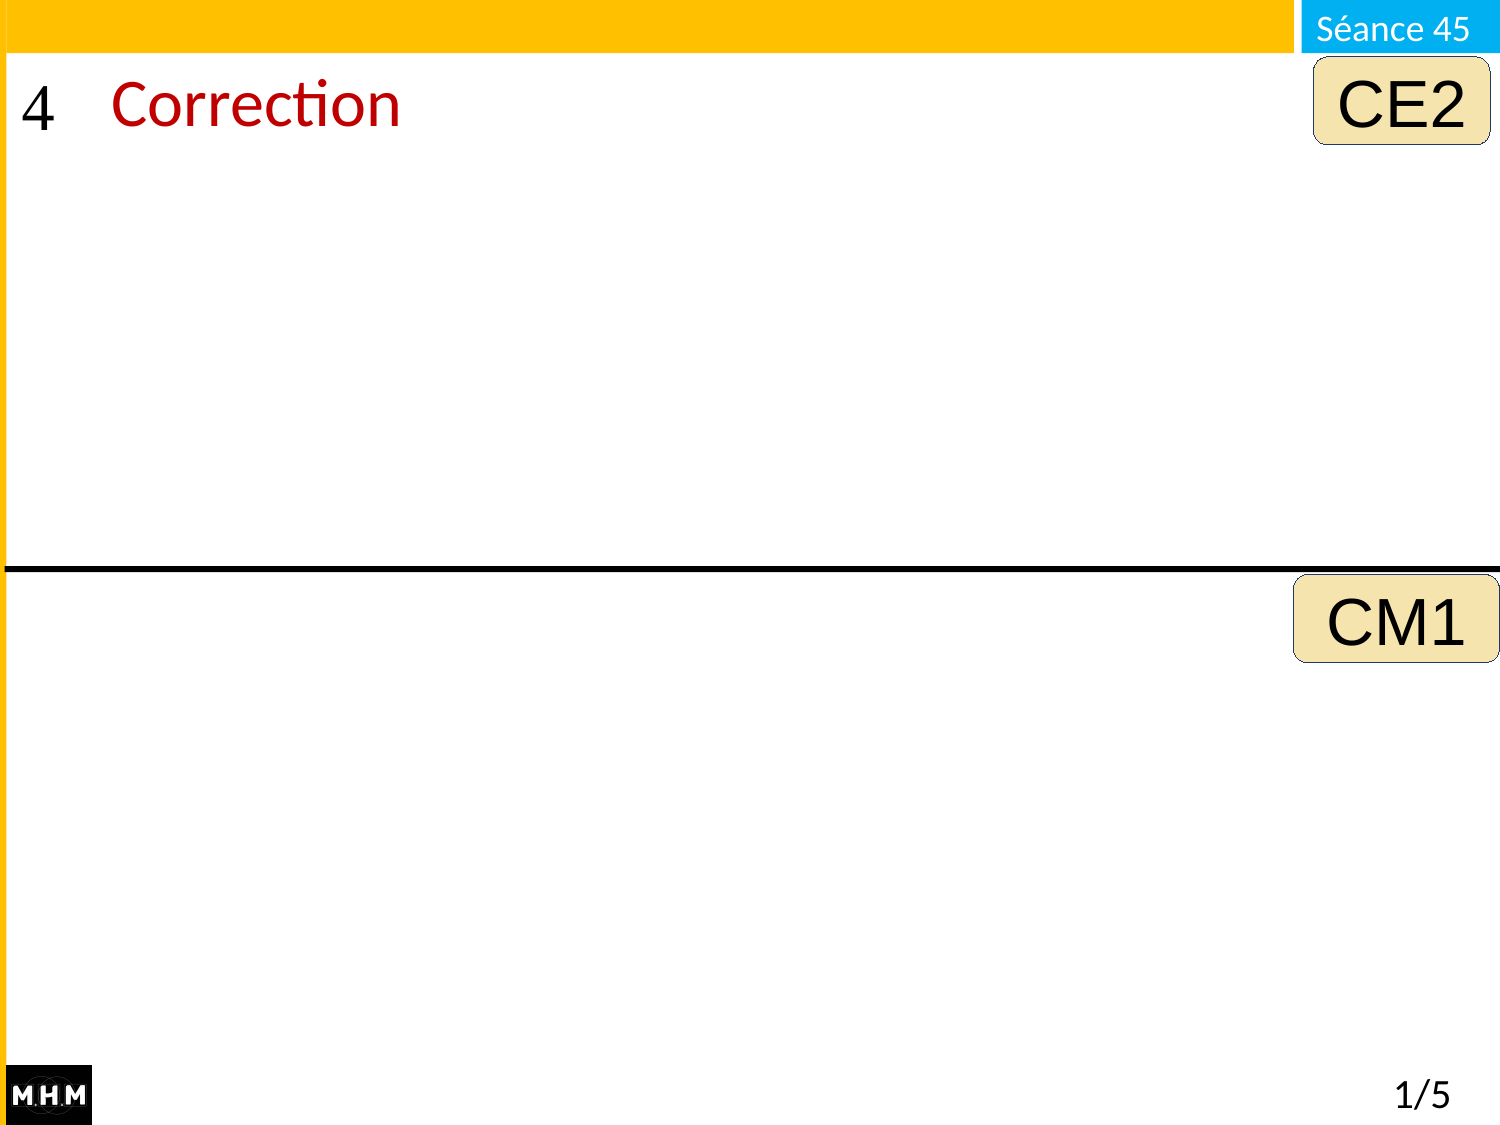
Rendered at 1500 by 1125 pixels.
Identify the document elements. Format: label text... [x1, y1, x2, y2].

text_box CM1 [1293, 574, 1500, 663]
title Correction [96, 60, 1391, 149]
list 1/5 [1344, 1064, 1500, 1125]
text_box CE2 [1313, 56, 1491, 145]
picture [6, 1065, 92, 1125]
